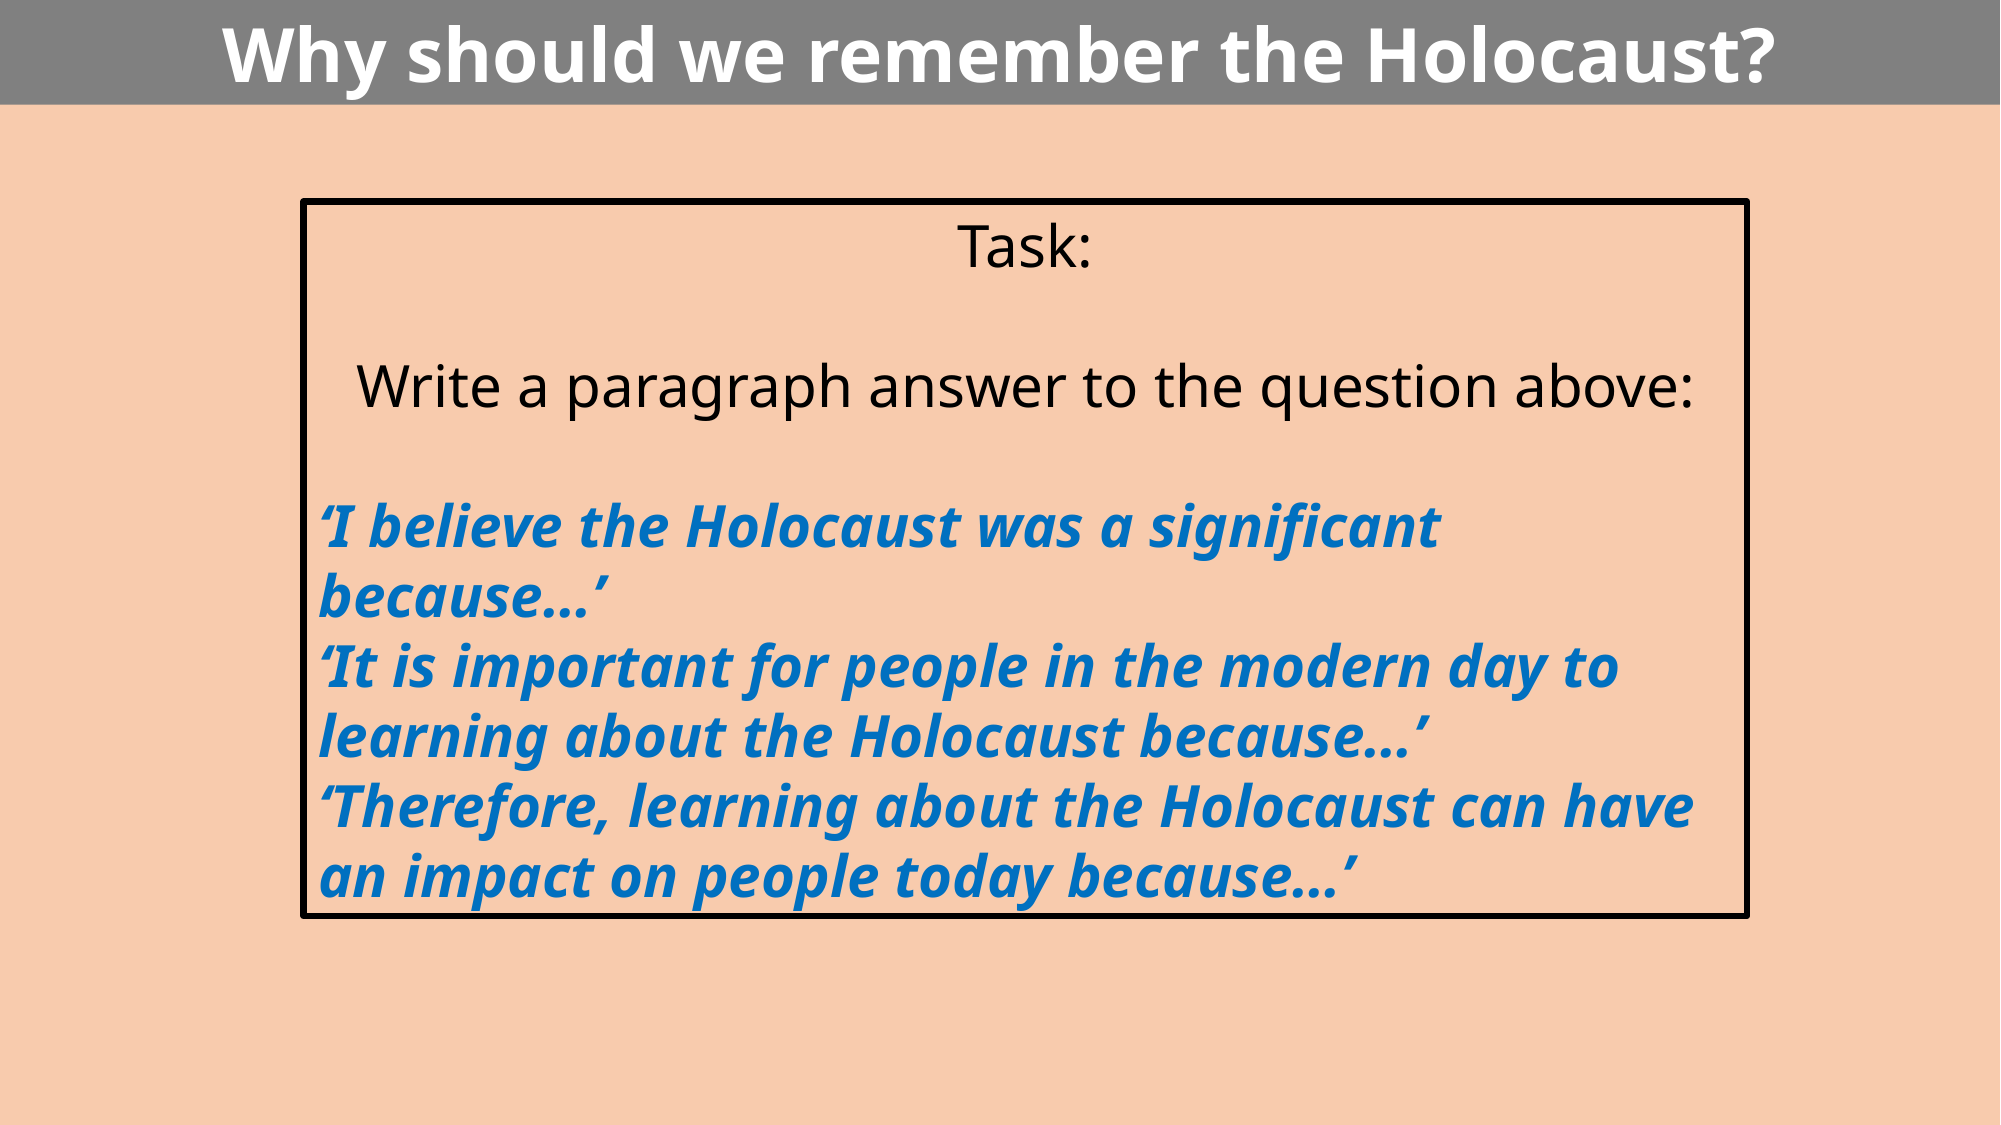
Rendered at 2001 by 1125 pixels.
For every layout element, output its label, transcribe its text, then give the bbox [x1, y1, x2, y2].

text_box Task: Write a paragraph answer to the question above: ‘I believe the Holocaust was a significant because…’ ‘It is important for people in the modern day to learning about the Holocaust because…’ ‘Therefore, learning about the Holocaust can have an impact on people today because…’ [303, 201, 1747, 916]
text_box Why should we remember the Holocaust? [0, 0, 2000, 105]
